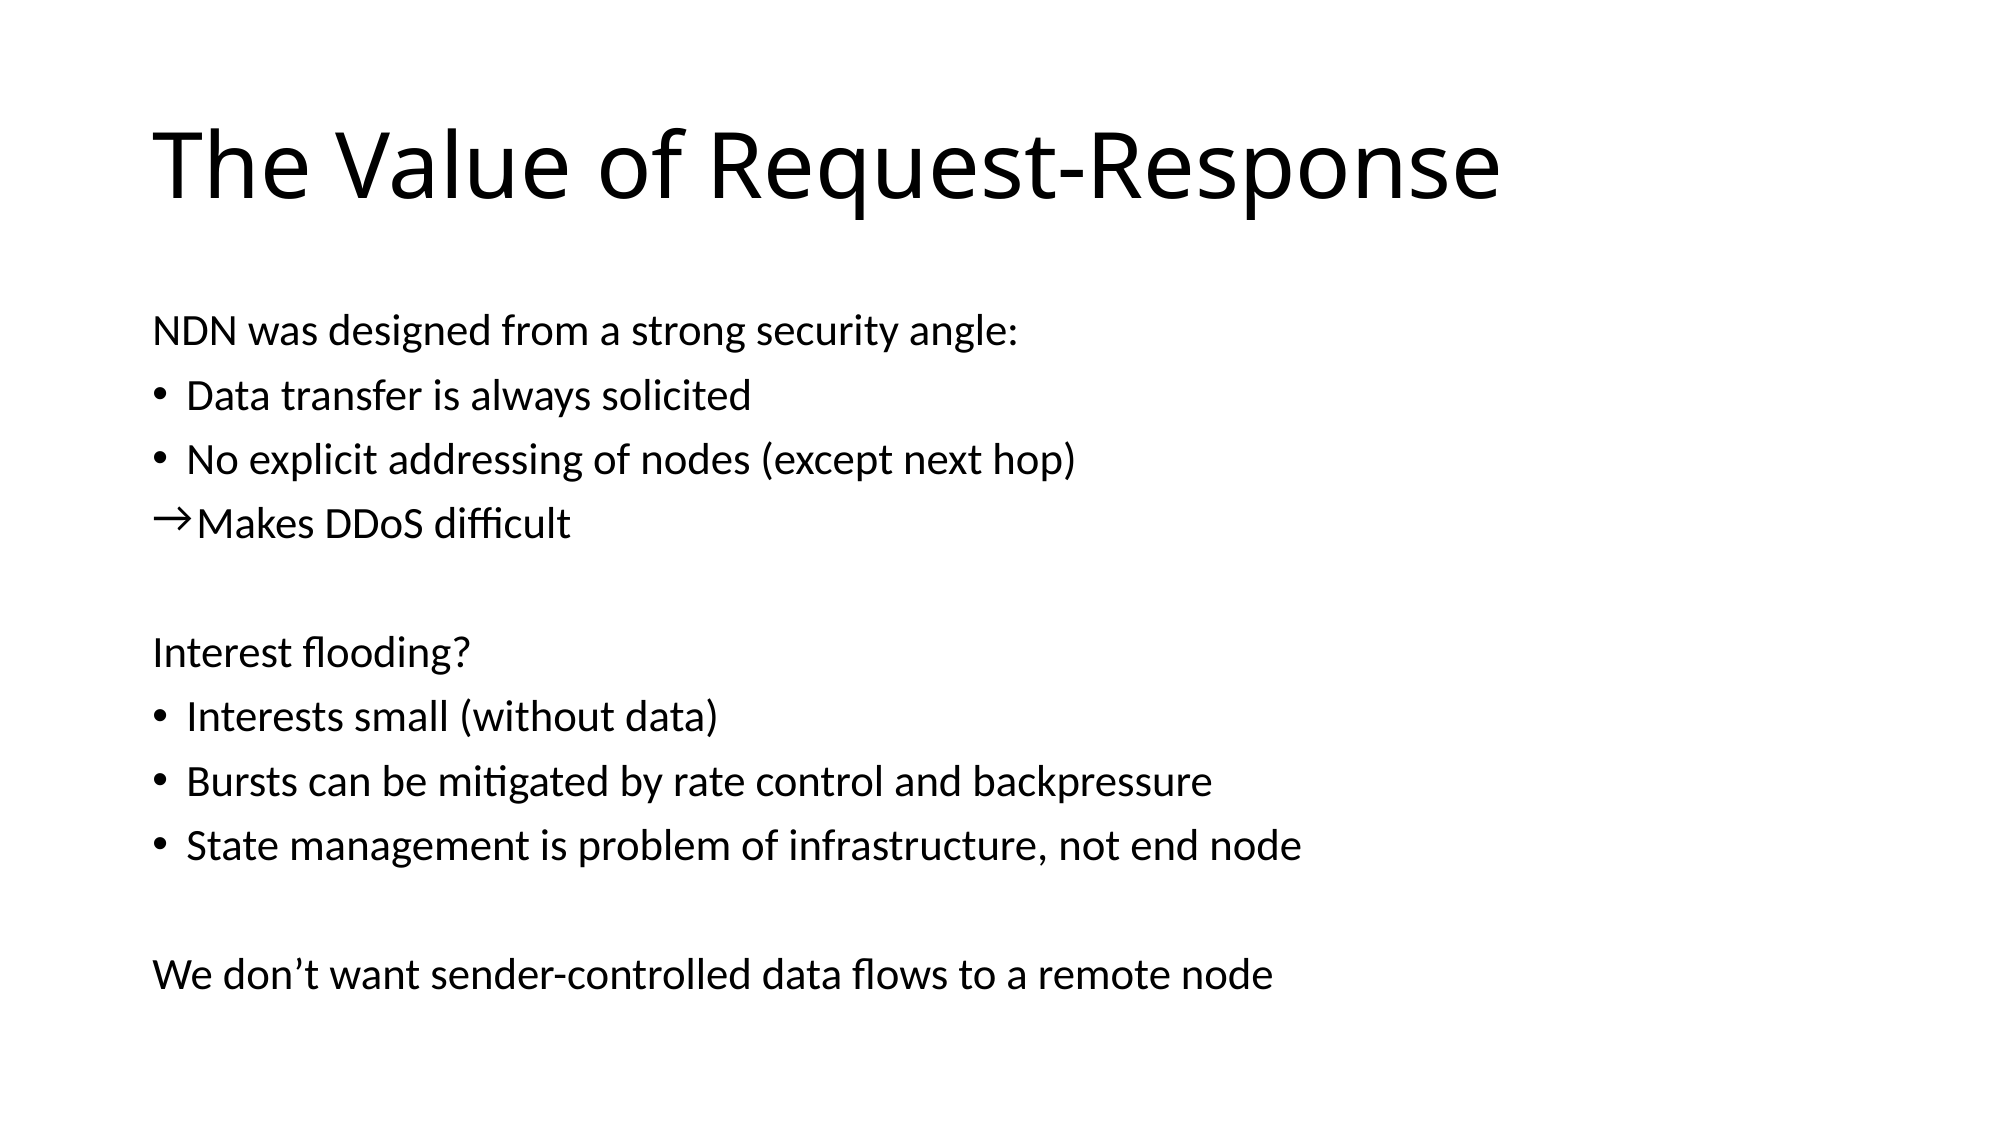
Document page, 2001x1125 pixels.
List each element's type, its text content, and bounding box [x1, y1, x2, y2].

title The Value of Request-Response [137, 59, 1863, 278]
list NDN was designed from a strong security angle: Data transfer is always solicited No explicit addressing of nodes (except next hop) Makes DDoS difficult Interest flooding? Interests small (without data) Bursts can be mitigated by rate control and backpressure State management is problem of infrastructure, not end node We don’t want sender-controlled data flows to a remote node [137, 299, 1863, 1014]
